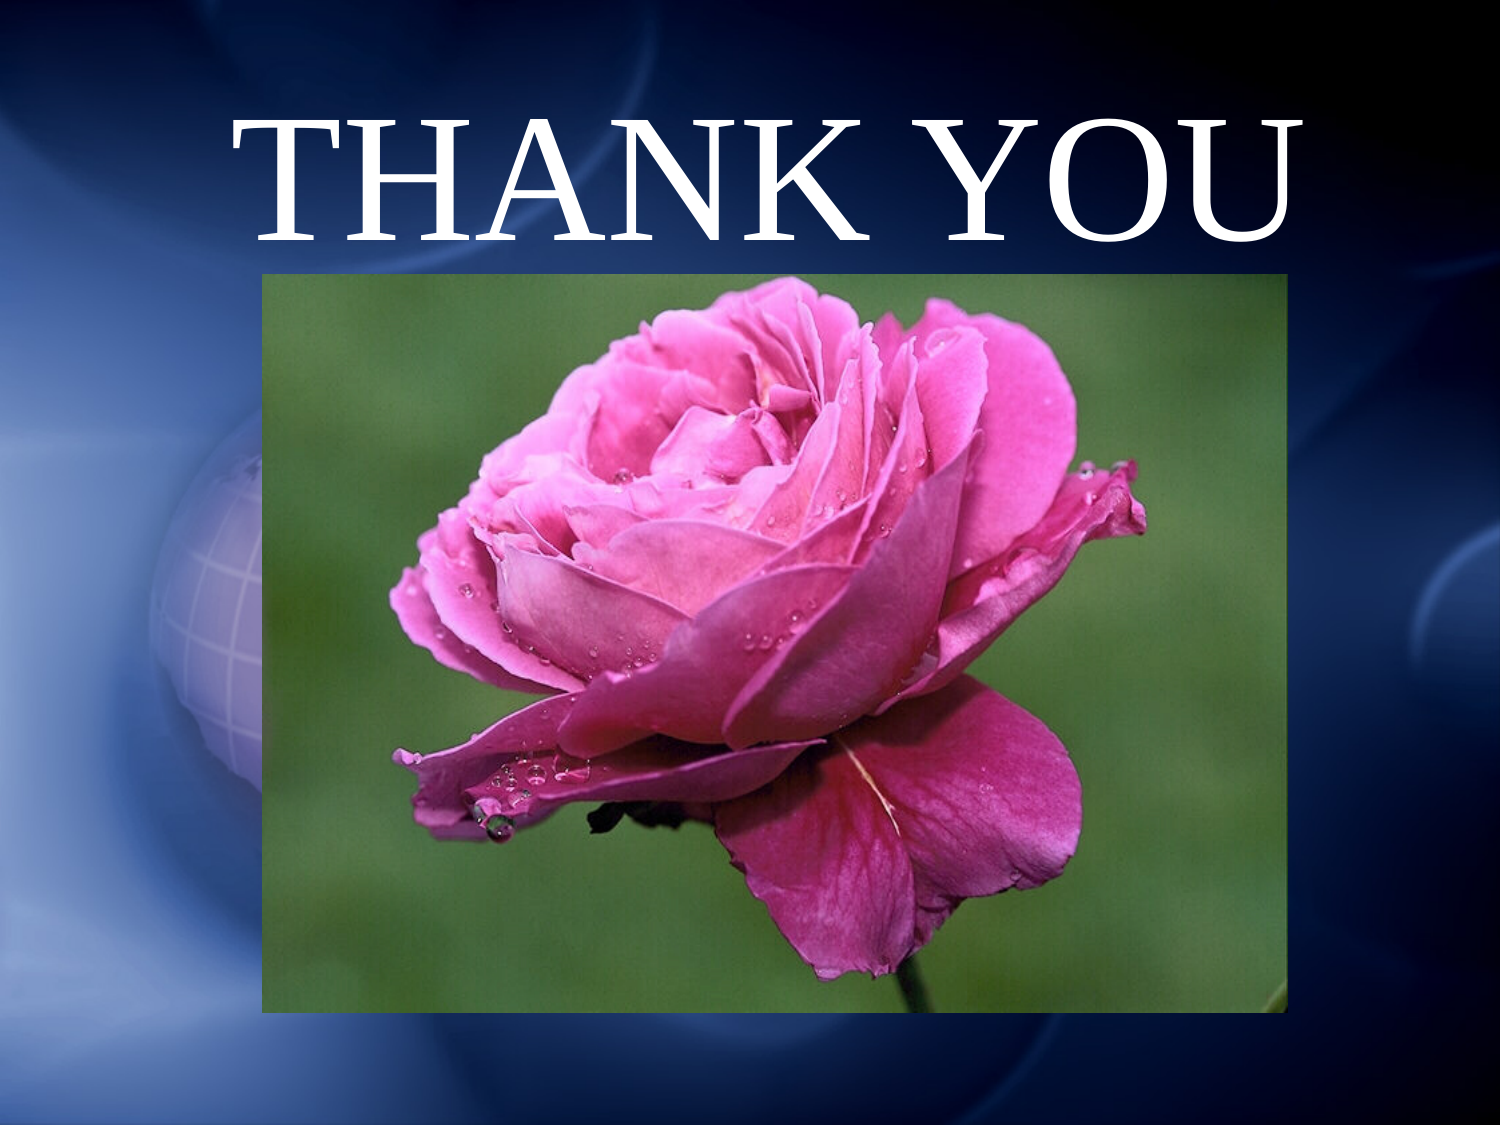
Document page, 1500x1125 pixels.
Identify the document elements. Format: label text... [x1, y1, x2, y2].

subtitle THANK YOU [187, 49, 1351, 276]
picture [0, 0, 1500, 1125]
